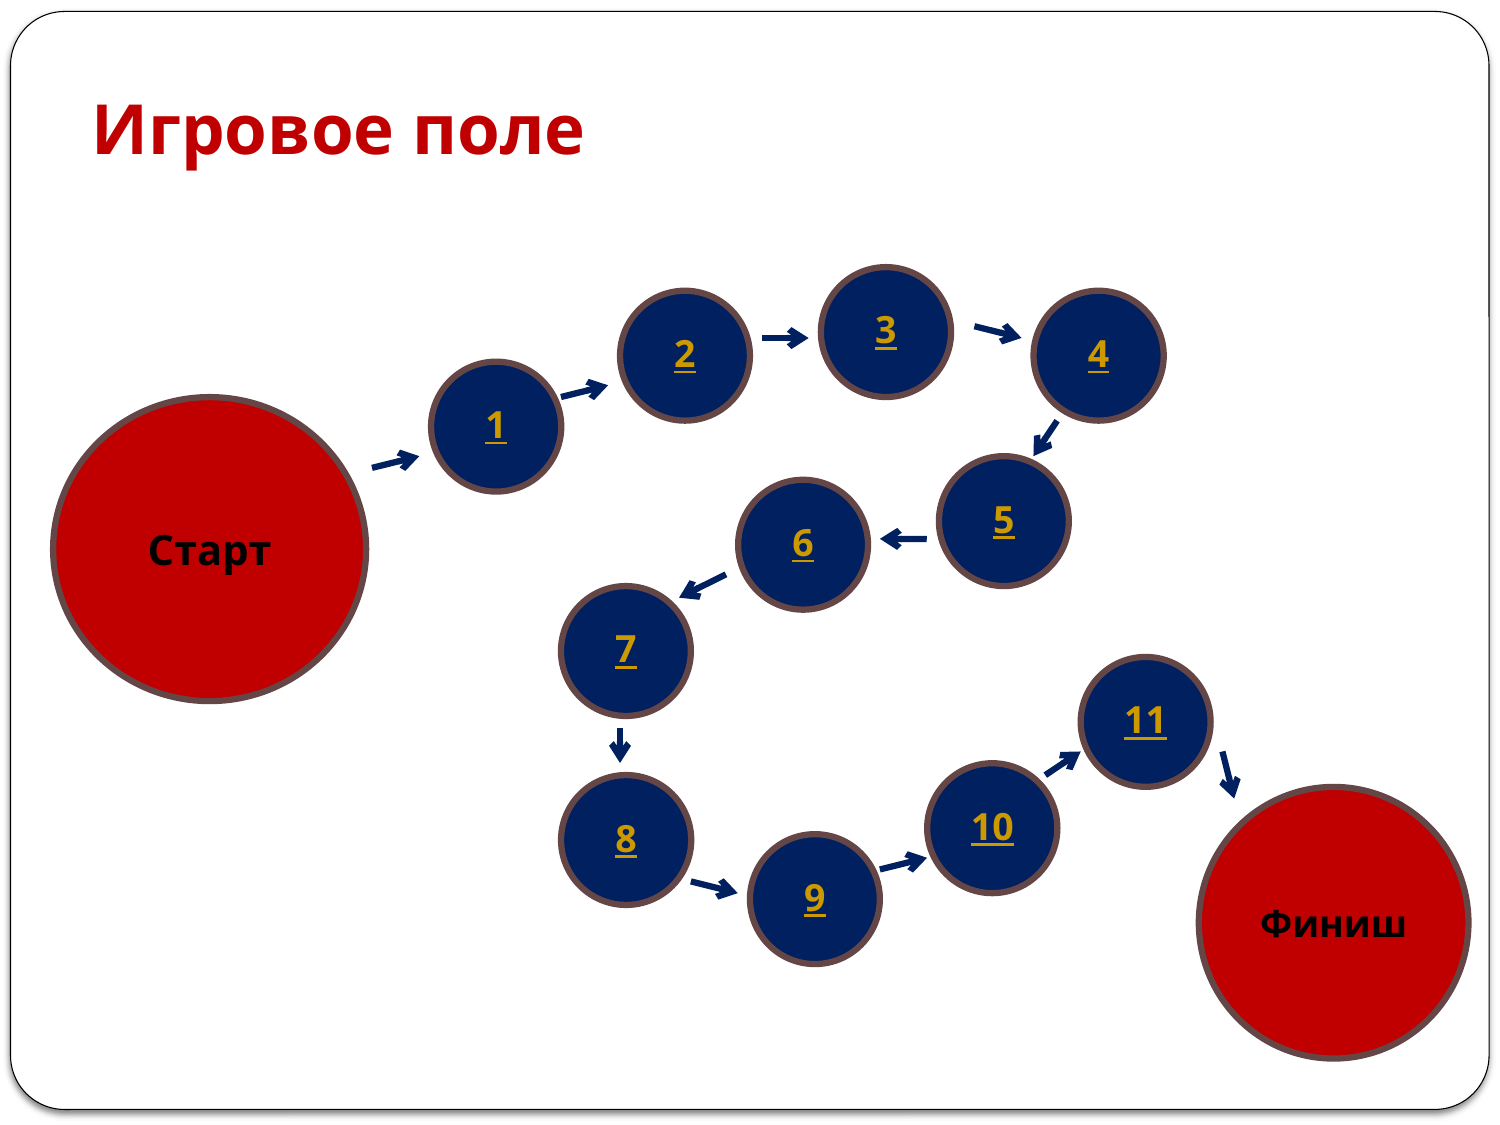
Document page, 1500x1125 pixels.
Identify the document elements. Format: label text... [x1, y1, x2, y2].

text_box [1033, 420, 1058, 457]
text_box 11 [1079, 655, 1212, 788]
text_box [879, 857, 928, 870]
text_box 4 [1032, 289, 1165, 422]
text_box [1045, 751, 1081, 776]
text_box 5 [937, 455, 1070, 588]
text_box 9 [748, 833, 881, 966]
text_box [974, 325, 1022, 339]
text_box Старт [52, 396, 368, 703]
text_box 6 [737, 478, 870, 611]
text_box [678, 574, 727, 598]
text_box Финиш [1197, 785, 1470, 1060]
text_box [560, 385, 609, 398]
text_box 1 [430, 360, 563, 493]
text_box 10 [926, 762, 1059, 895]
text_box 7 [559, 585, 692, 718]
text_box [690, 881, 738, 894]
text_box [1222, 751, 1235, 799]
title Игровое поле [76, 78, 1427, 184]
text_box 3 [819, 266, 953, 399]
text_box 8 [559, 774, 693, 906]
text_box 2 [618, 289, 751, 422]
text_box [371, 455, 420, 469]
